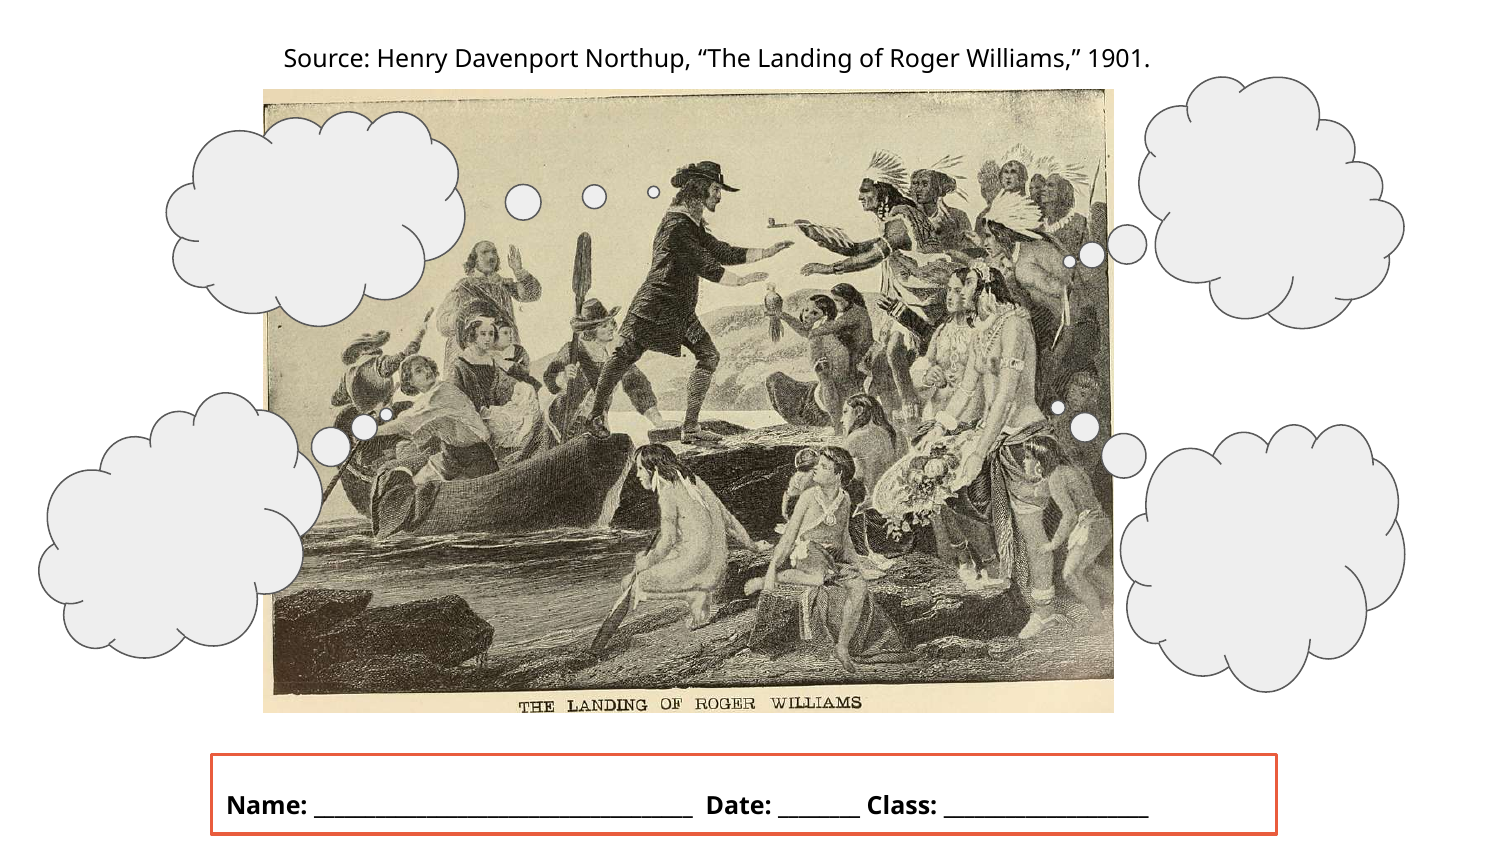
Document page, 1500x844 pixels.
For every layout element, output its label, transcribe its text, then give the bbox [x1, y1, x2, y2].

text_box [1120, 424, 1405, 693]
text_box Source: Henry Davenport Northup, “The Landing of Roger Williams,” 1901. [268, 27, 1232, 88]
text_box [1138, 77, 1405, 329]
text_box Name: _____________________________________ Date: ________ Class: ____________________ [211, 754, 1277, 834]
text_box [38, 392, 257, 658]
text_box [166, 130, 257, 314]
text_box [1120, 224, 1147, 265]
picture [263, 89, 1114, 714]
